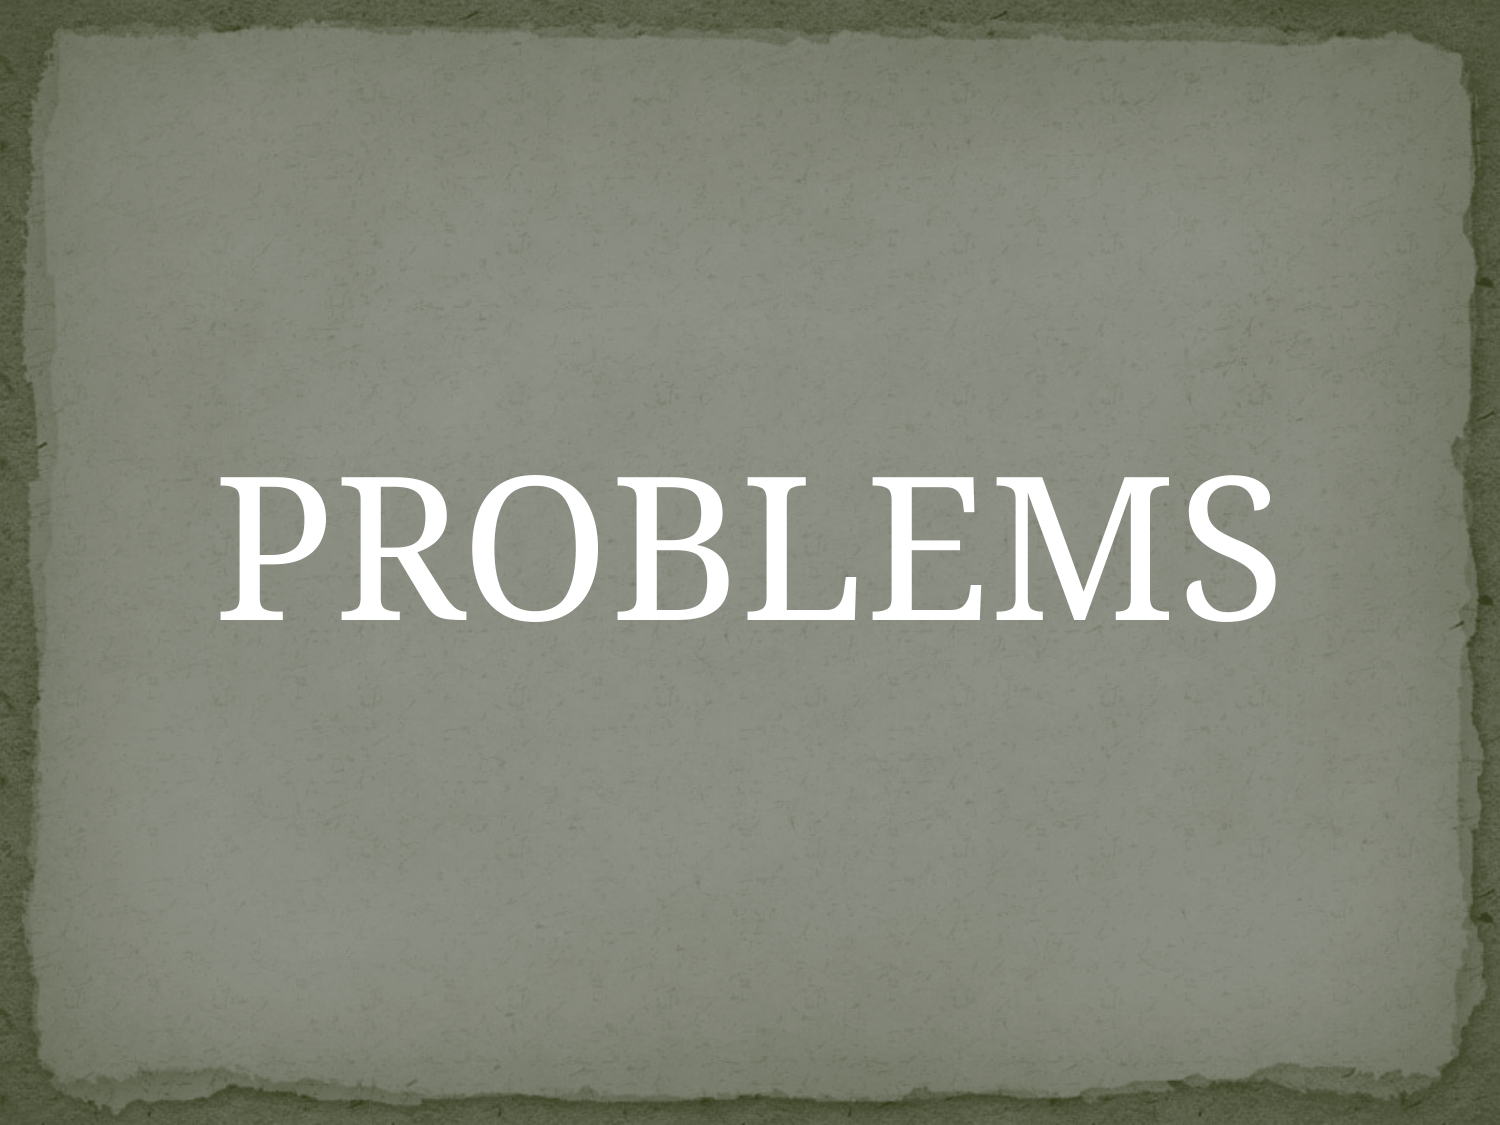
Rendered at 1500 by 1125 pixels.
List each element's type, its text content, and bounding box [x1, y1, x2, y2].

list PROBLEMS [75, 412, 1425, 1000]
